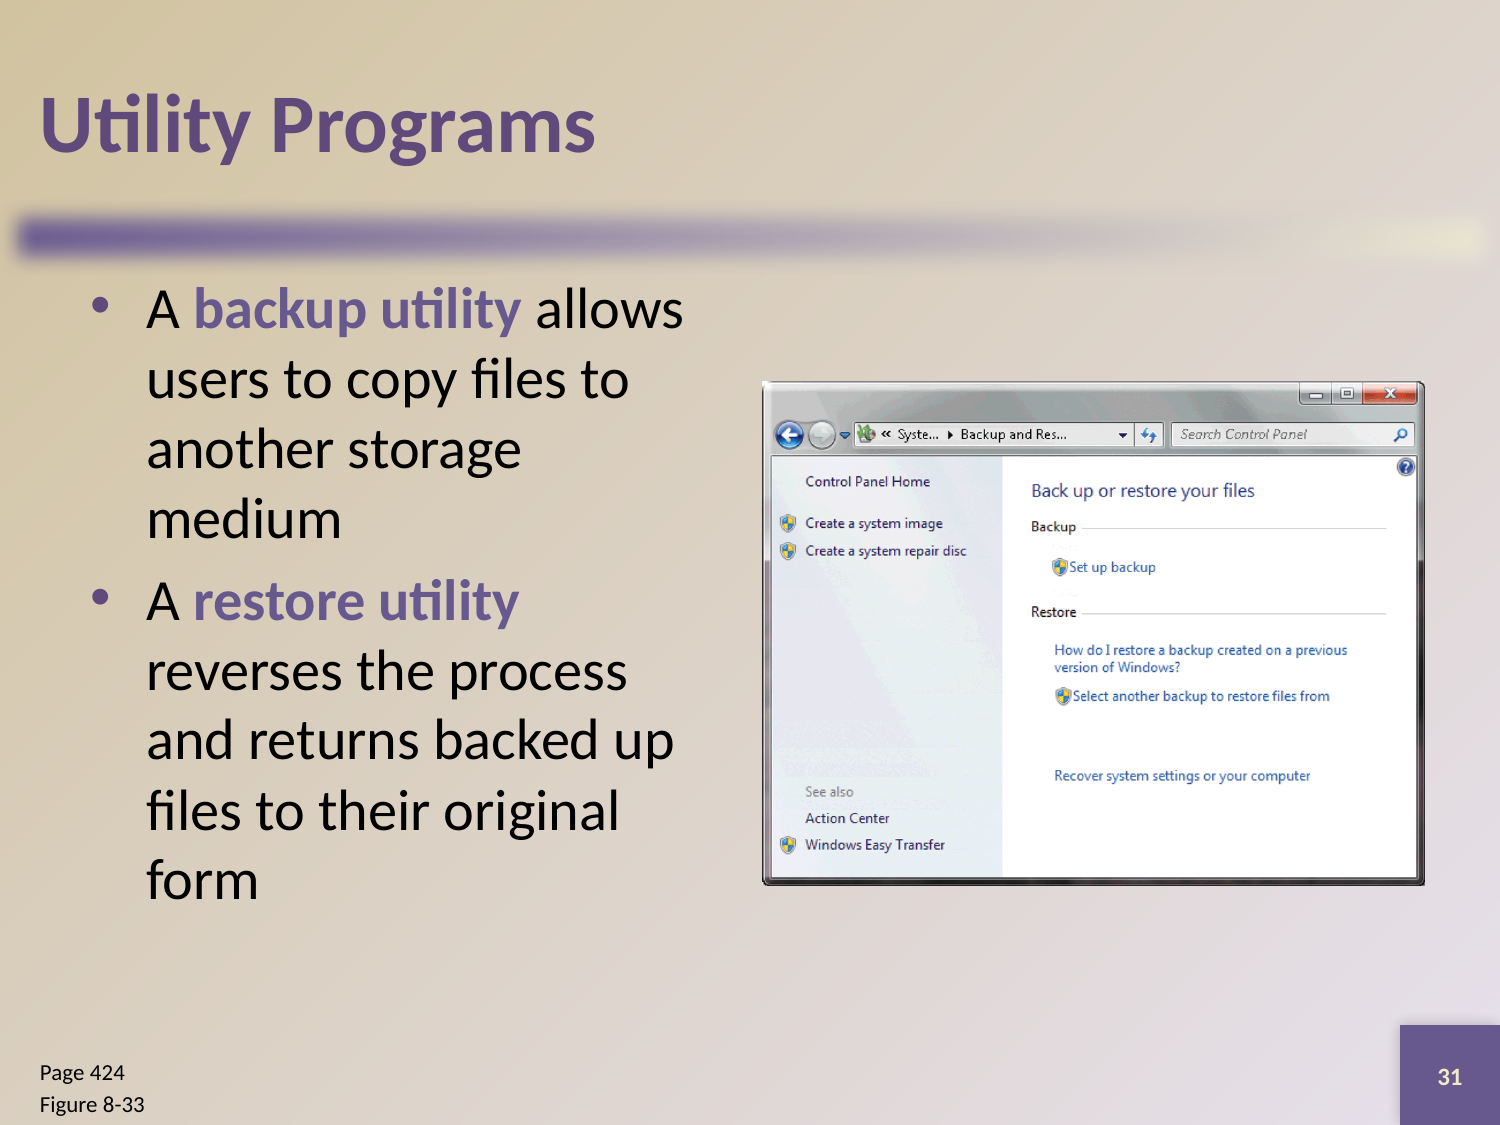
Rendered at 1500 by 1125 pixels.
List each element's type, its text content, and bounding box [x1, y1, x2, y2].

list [762, 381, 1426, 887]
title Utility Programs [24, 24, 1475, 213]
slide_number 31 [1400, 1025, 1500, 1125]
list A backup utility allows users to copy files to another storage medium A restore utility reverses the process and returns backed up files to their original form [75, 262, 738, 1005]
list Page 424 Figure 8-33 [24, 1050, 300, 1125]
